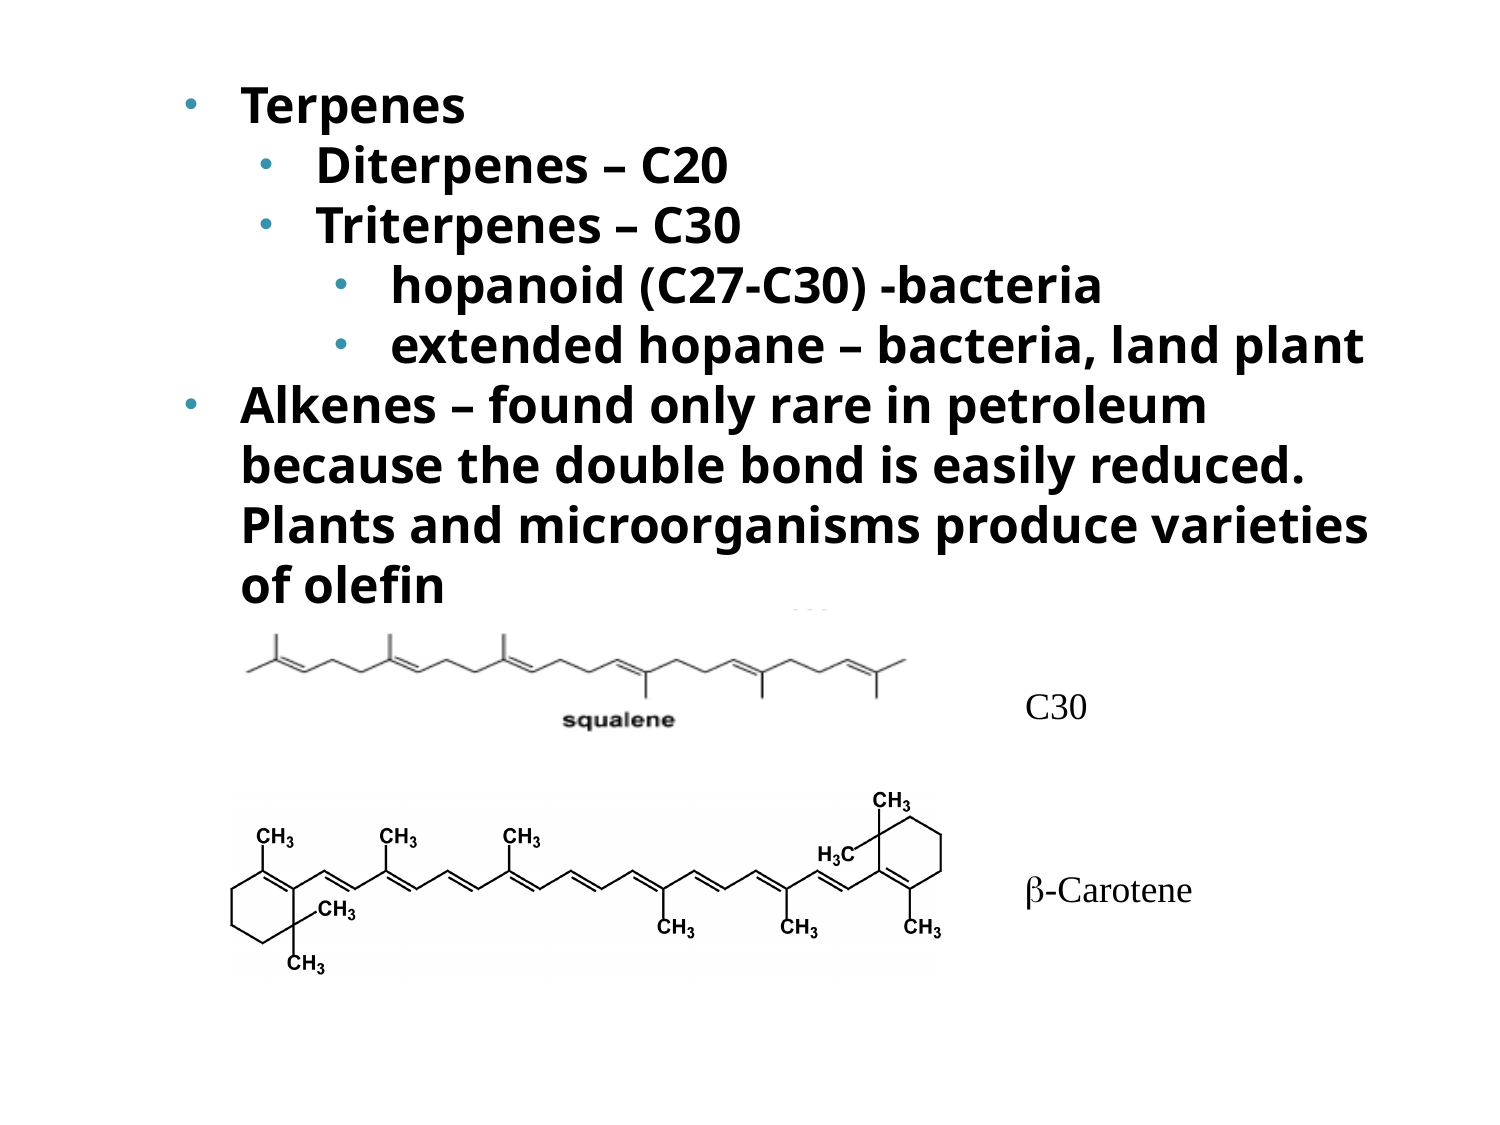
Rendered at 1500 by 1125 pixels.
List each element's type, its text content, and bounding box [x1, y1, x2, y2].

picture [230, 786, 942, 980]
text_box C30 [1010, 674, 1103, 735]
text_box b-Carotene [1009, 857, 1255, 918]
text_box Terpenes Diterpenes – C20 Triterpenes – C30 hopanoid (C27-C30) -bacteria extended hopane – bacteria, land plant Alkenes – found only rare in petroleum because the double bond is easily reduced. Plants and microorganisms produce varieties of olefin [74, 66, 1425, 1071]
picture [219, 609, 942, 740]
